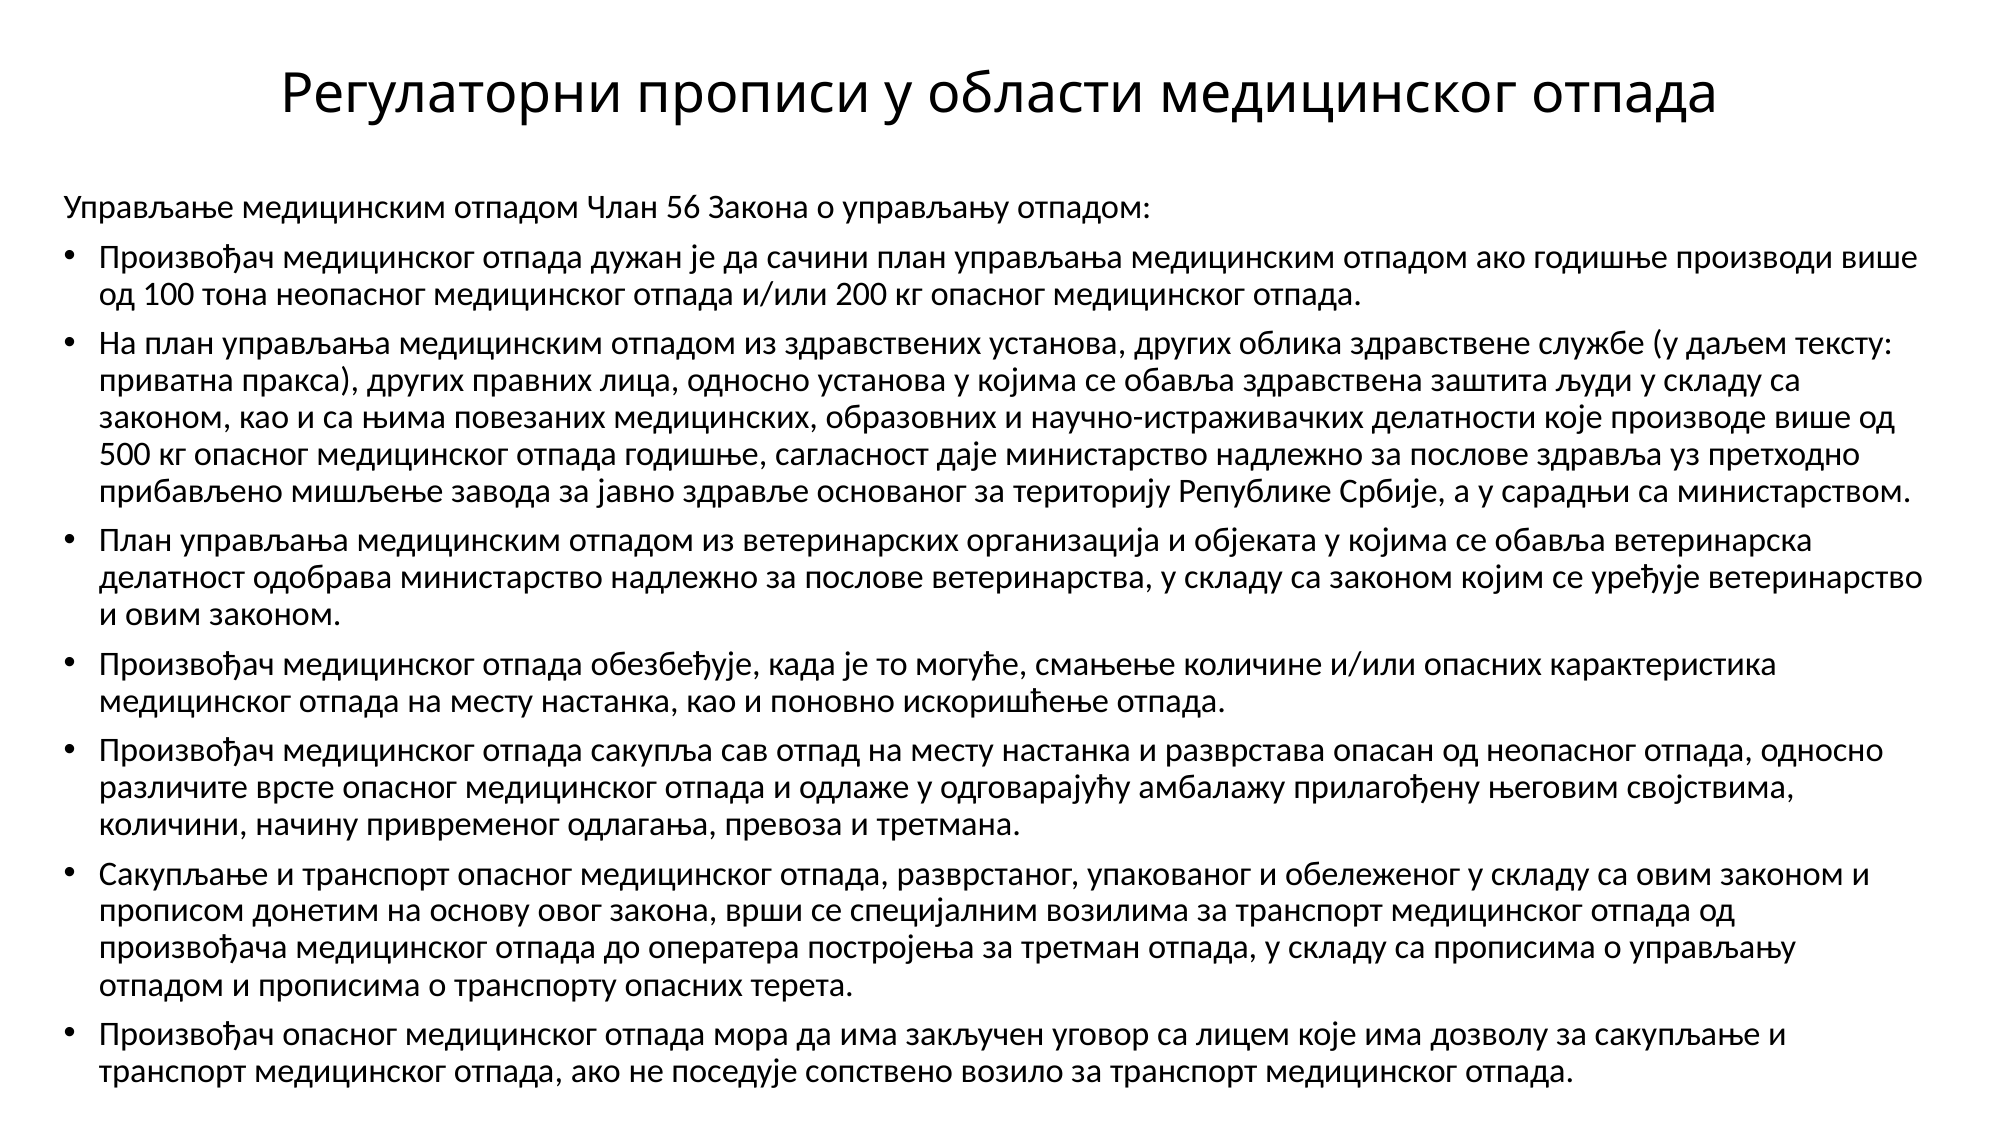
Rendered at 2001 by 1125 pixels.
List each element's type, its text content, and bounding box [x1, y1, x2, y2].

list Управљање медицинским отпадом Члан 56 Закона о управљању отпадом: Произвођач медицинског отпада дужан је да сачини план управљања медицинским отпадом ако годишње производи више од 100 тона неопасног медицинског отпада и/или 200 кг опасног медицинског отпада. На план управљања медицинским отпадом из здравствених установа, других облика здравствене службе (у даљем тексту: приватна пракса), других правних лица, односно установа у којима се обавља здравствена заштита људи у складу са законом, као и са њима повезаних медицинских, образовних и научно-истраживачких делатности које производе више од 500 кг опасног медицинског отпада годишње, сагласност даје министарство надлежно за послове здравља уз претходно прибављено мишљење завода за јавно здравље основаног за територију Републике Србије, а у сарадњи са министарством. План управљања медицинским отпадом из ветеринарских организација и објеката у којима се обавља ветеринарска делатност одобрава министарство надлежно за послове ветеринарства, у складу са законом којим се уређује ветеринарство и овим законом. Произвођач медицинског отпада обезбеђује, када је то могуће, смањење количине и/или опасних карактеристика медицинског отпада на месту настанка, као и поновно искоришћење отпада. Произвођач медицинског отпада сакупља сав отпад на месту настанка и разврстава опасан од неопасног отпада, односно различите врсте опасног медицинског отпада и одлаже у одговарајућу амбалажу прилагођену његовим својствима, количини, начину привременог одлагања, превоза и третмана. Сакупљање и транспорт опасног медицинског отпада, разврстаног, упакованог и обележеног у складу са овим законом и прописом донетим на основу овог закона, врши се специјалним возилима за транспорт медицинског отпада од произвођача медицинског отпада до оператера постројења за третман отпада, у складу са прописима о управљању отпадом и прописима о транспорту опасних терета. Произвођач опасног медицинског отпада мора да има закључен уговор са лицем које има дозволу за сакупљање и транспорт медицинског отпада, ако не поседује сопствено возило за транспорт медицинског отпада. [48, 181, 1942, 1110]
title Регулаторни прописи у области медицинског отпада [137, 36, 1863, 153]
